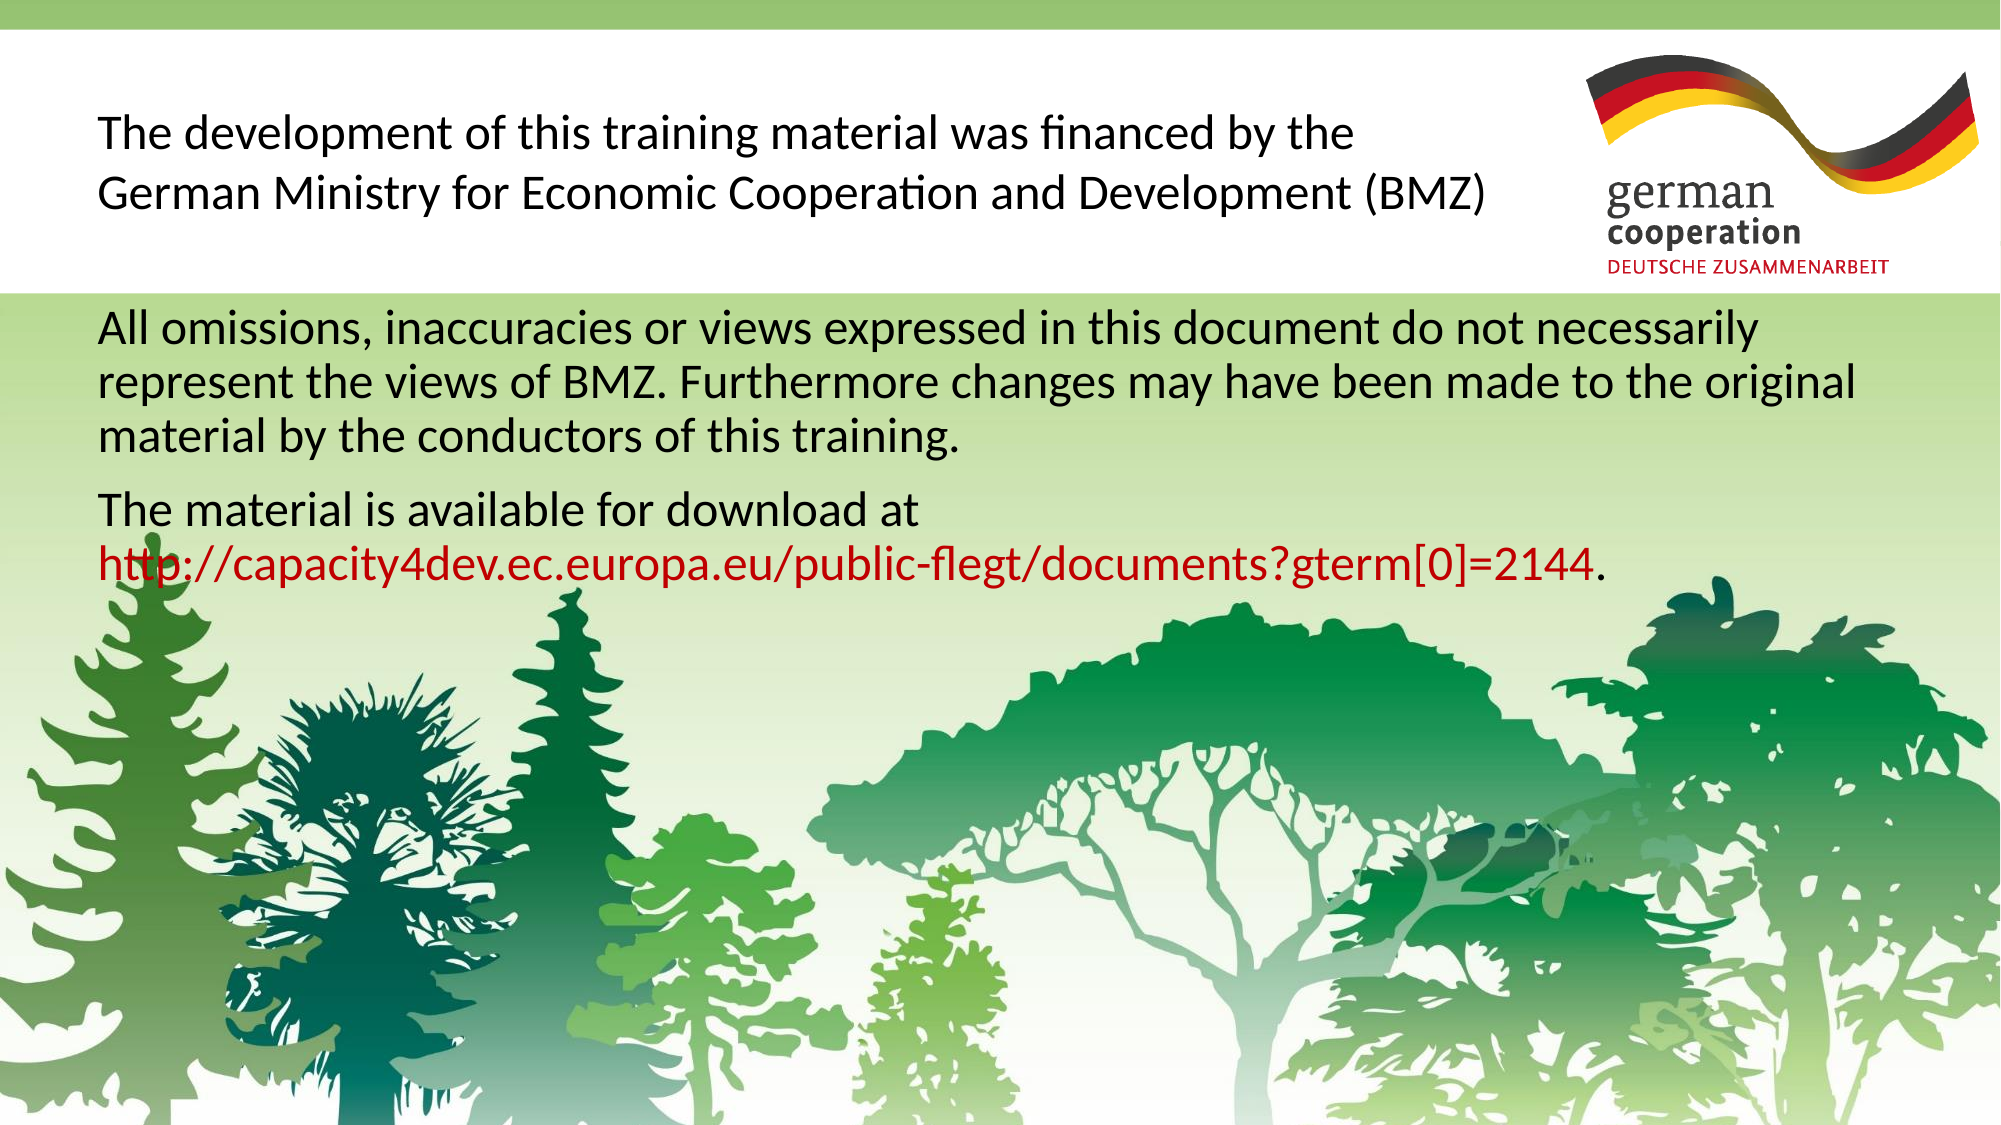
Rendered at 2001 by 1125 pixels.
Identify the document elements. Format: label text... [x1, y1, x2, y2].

text_box [0, 29, 2000, 294]
picture [1586, 55, 1979, 274]
picture [0, 0, 2001, 1125]
subtitle All omissions, inaccuracies or views expressed in this document do not necessarily represent the views of BMZ. Furthermore changes may have been made to the original material by the conductors of this training. The material is available for download at http://capacity4dev.ec.europa.eu/public-flegt/documents?gterm[0]=2144. [82, 293, 1947, 606]
text_box The development of this training material was financed by the German Ministry for Economic Cooperation and Development (BMZ) [82, 92, 1586, 227]
